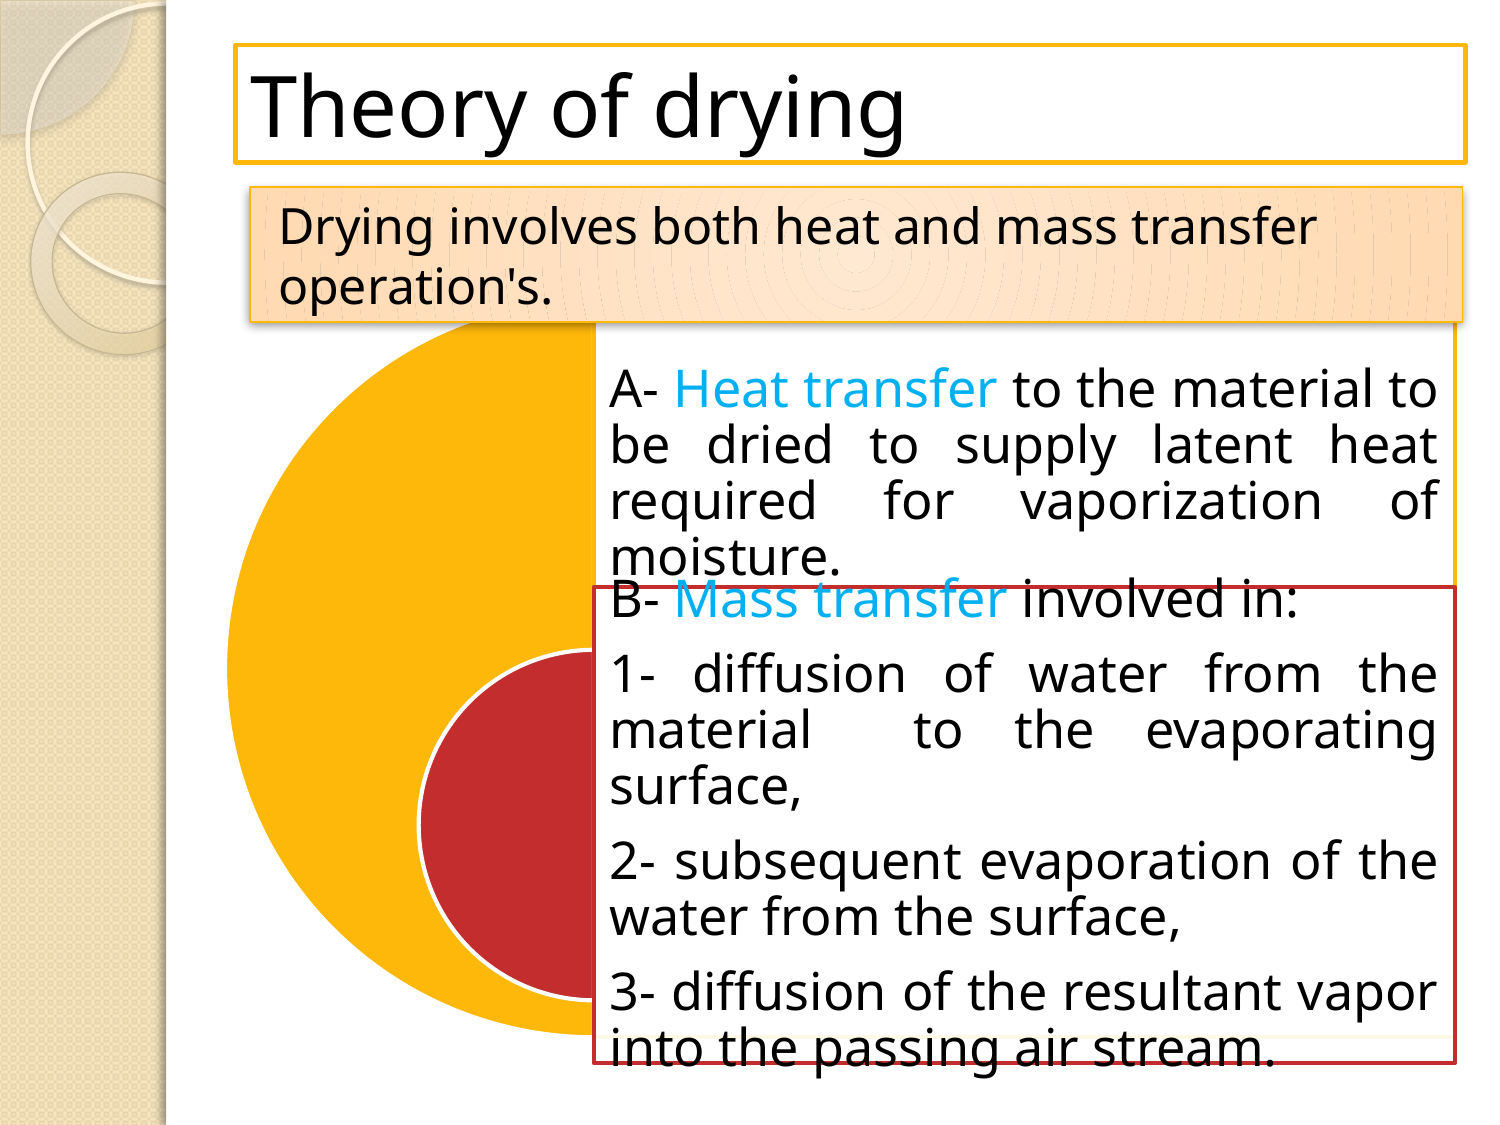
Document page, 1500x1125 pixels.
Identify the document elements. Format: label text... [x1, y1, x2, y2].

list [224, 274, 1456, 1088]
title Theory of drying [233, 43, 1468, 165]
text_box Drying involves both heat and mass transfer operation's. [249, 186, 1463, 281]
